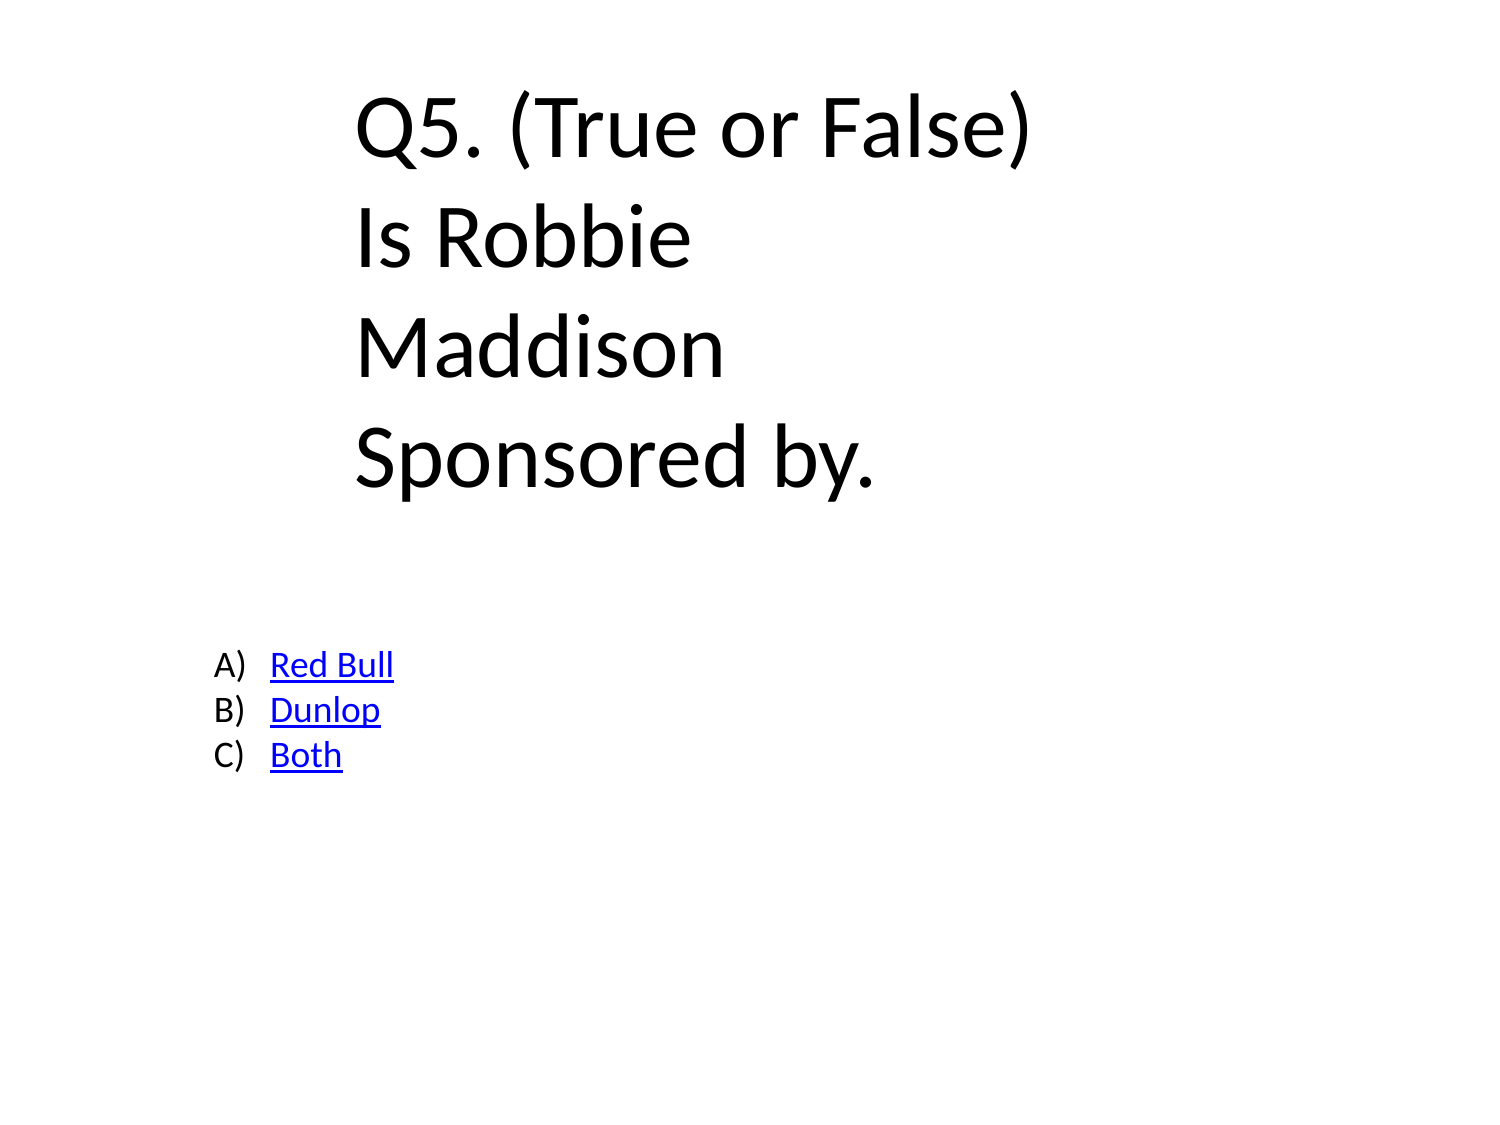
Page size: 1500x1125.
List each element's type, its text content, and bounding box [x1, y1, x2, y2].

text_box Q5. (True or False) Is Robbie Maddison Sponsored by. [339, 58, 1055, 514]
text_box Red Bull Dunlop Both [199, 632, 961, 828]
